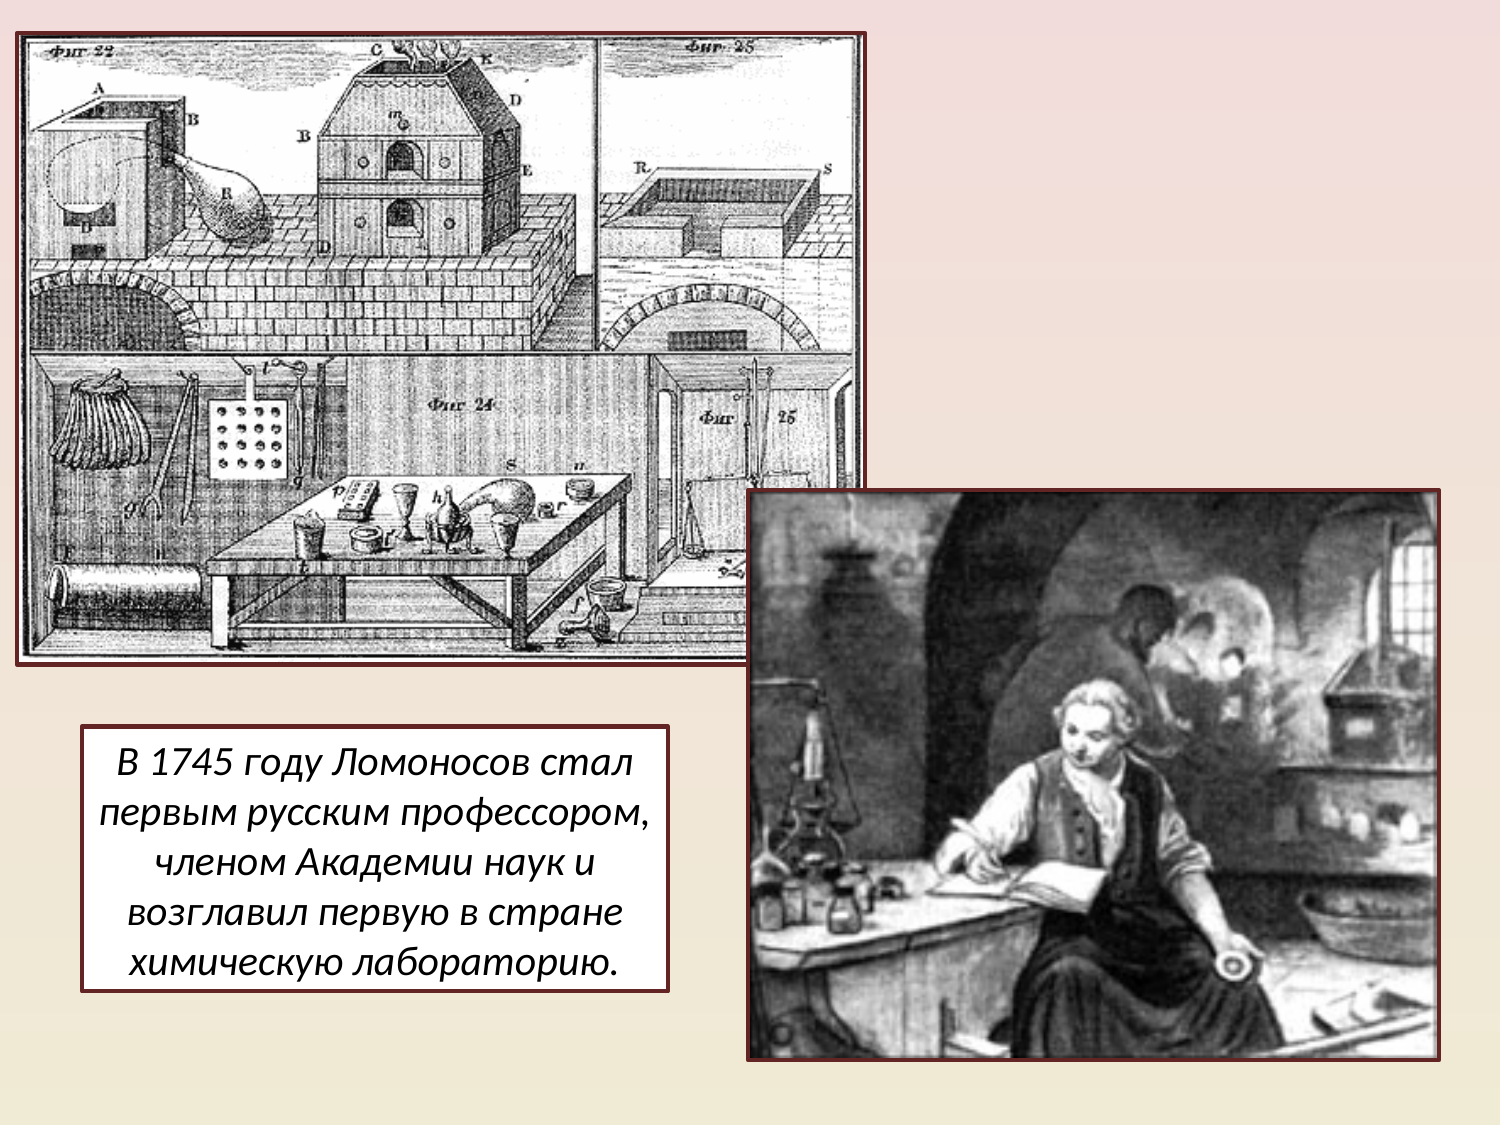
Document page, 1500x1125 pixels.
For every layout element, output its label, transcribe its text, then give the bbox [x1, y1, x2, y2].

text_box В 1745 году Ломоносов стал первым русским профессором, членом Академии наук и возглавил первую в стране химическую лабораторию. [80, 724, 670, 993]
picture [18, 34, 1438, 1059]
